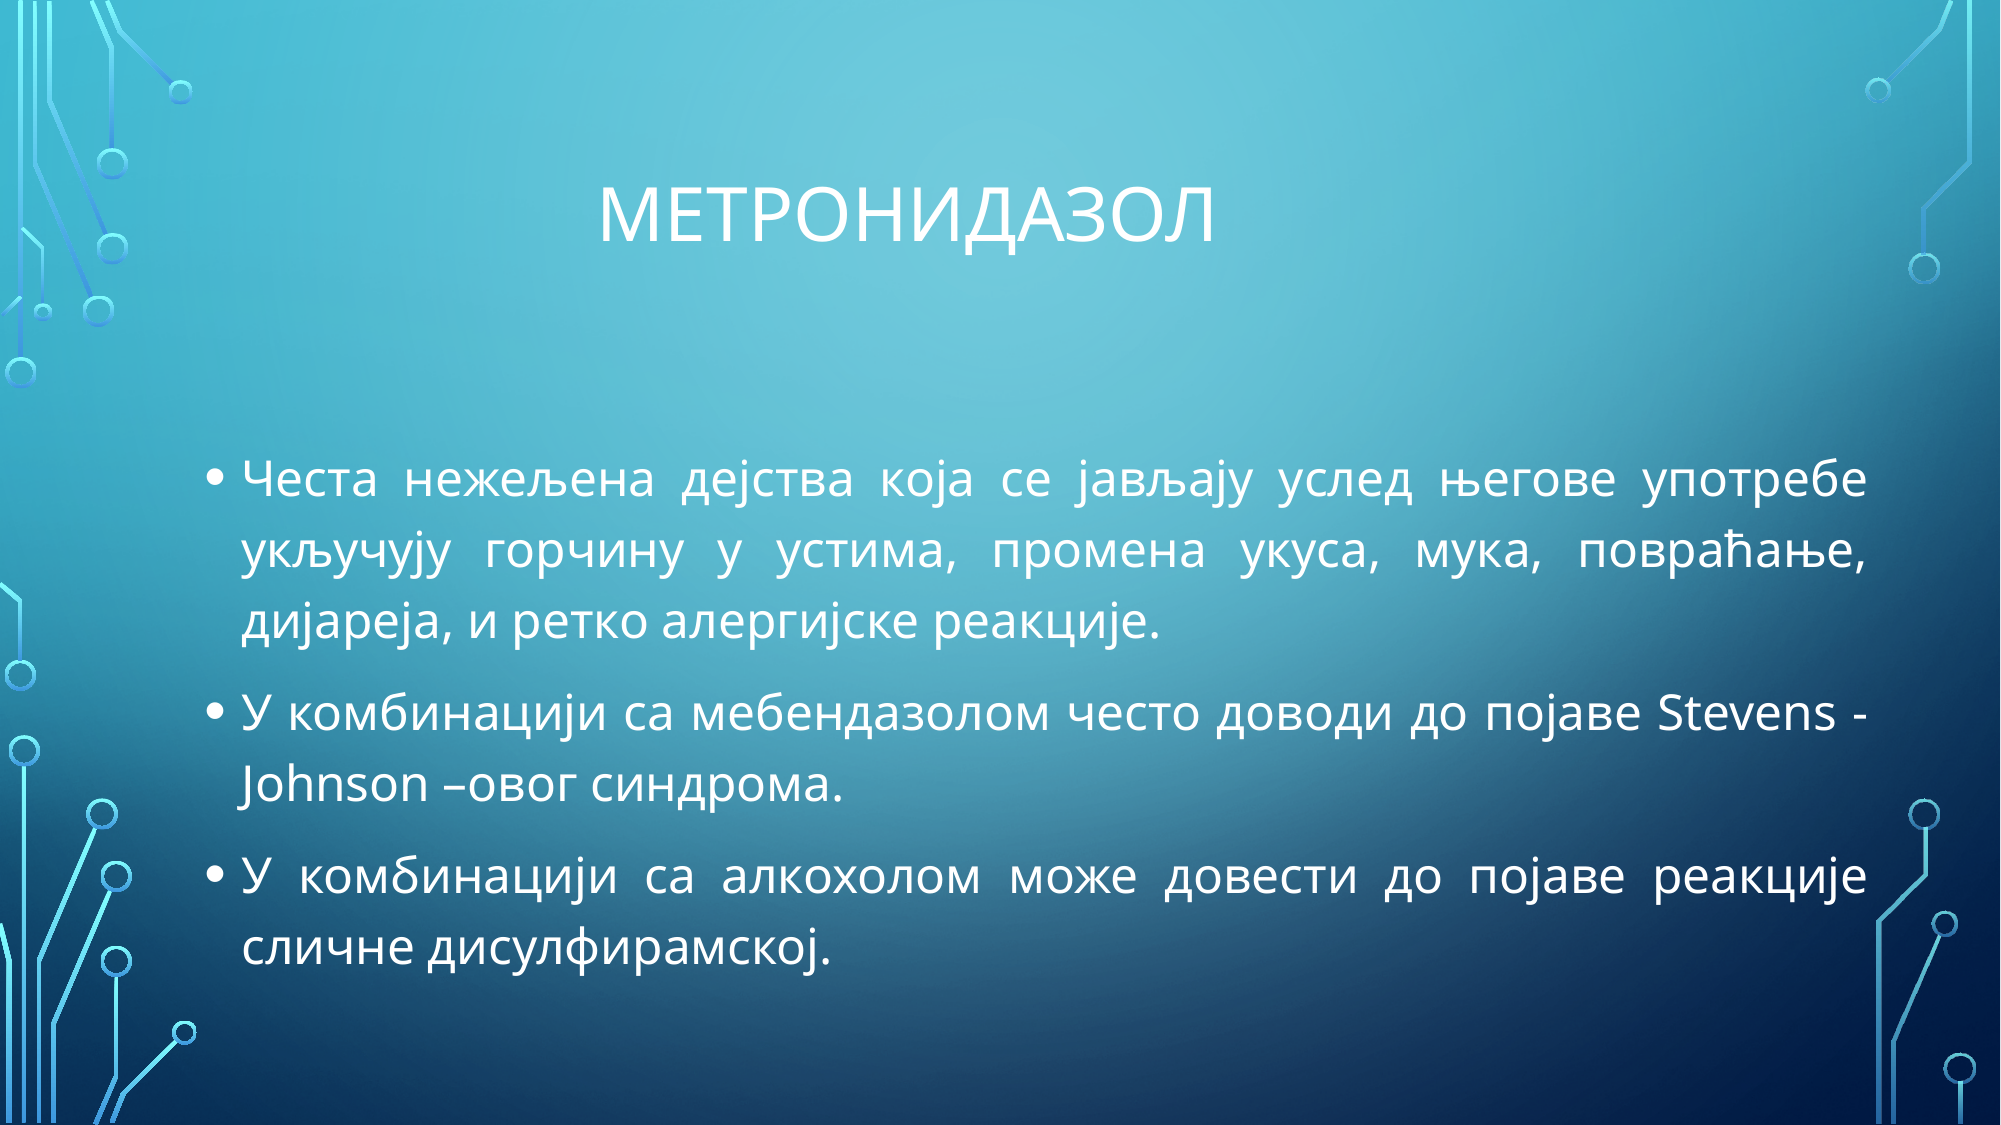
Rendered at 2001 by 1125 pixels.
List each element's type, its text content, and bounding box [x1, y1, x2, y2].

title Метронидазол [189, 159, 1627, 276]
list Честа нежељена дејства која се јављају услед његове употребе укључују горчину у устима, промена укуса, мука, повраћање, дијареја, и ретко алергијске реакције. У комбинацији са мебендазолом често доводи до појаве Stevens - Johnson –овог синдрома. У комбинацији са алкохолом може довести до појаве реакције сличне дисулфирамској. [189, 427, 1884, 988]
